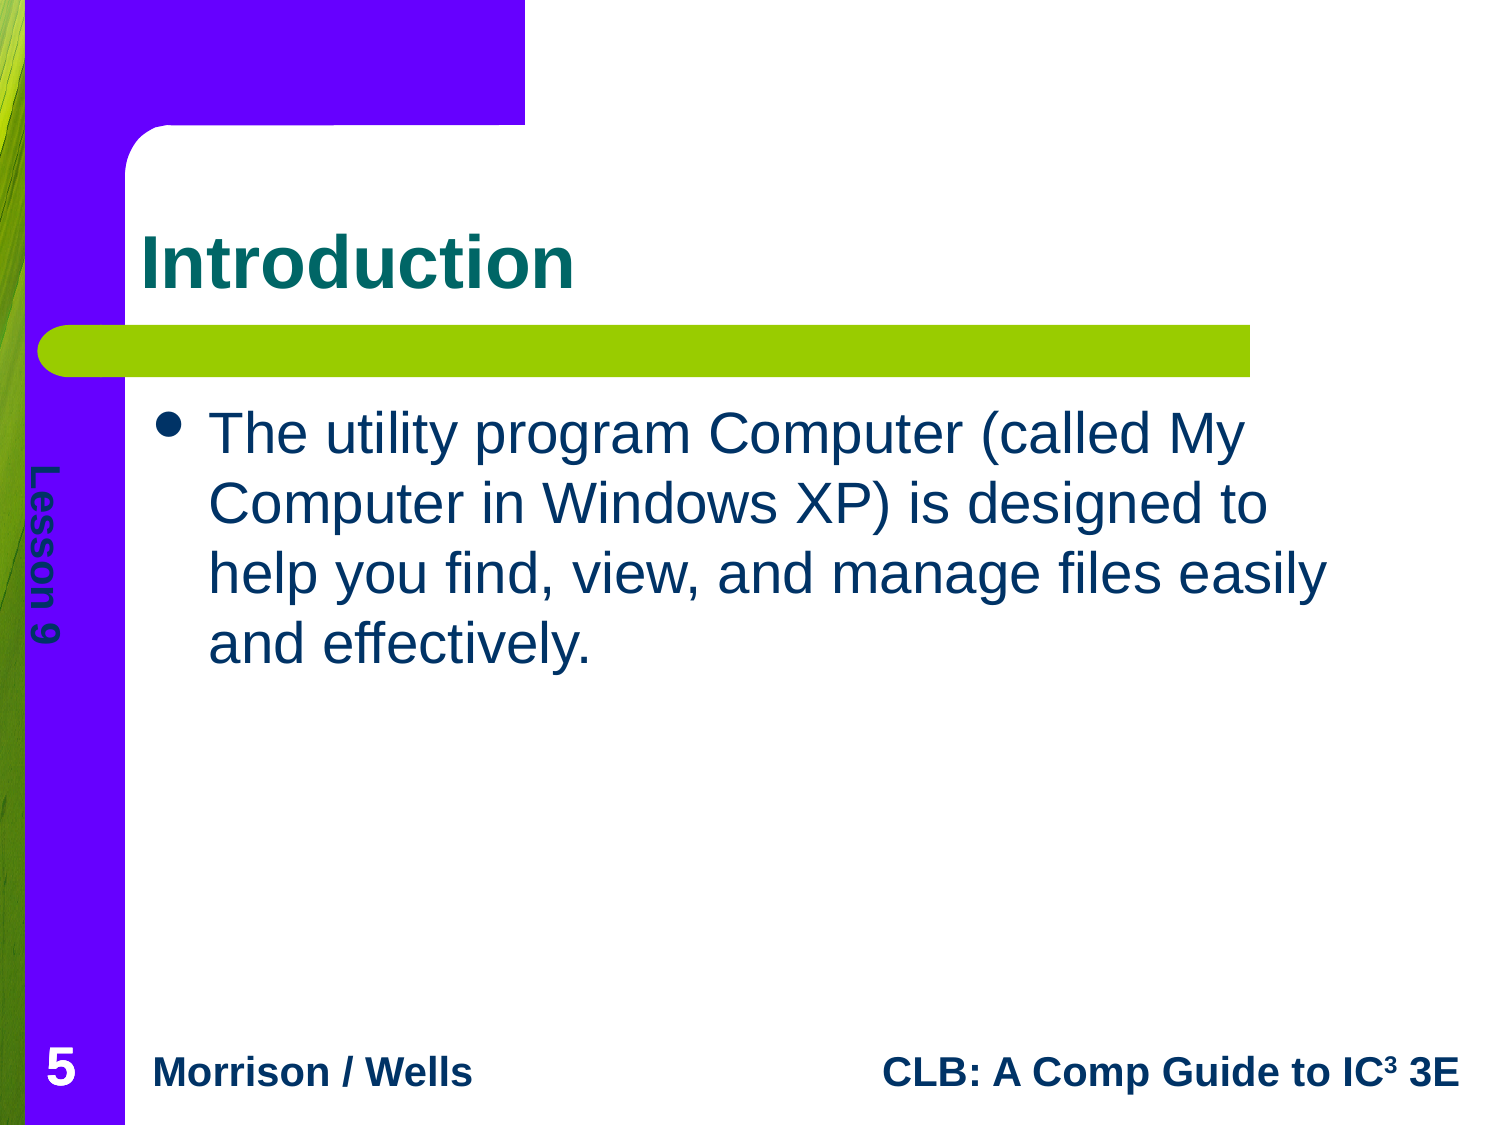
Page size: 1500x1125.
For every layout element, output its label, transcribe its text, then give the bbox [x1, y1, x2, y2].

text_box 5 [13, 1023, 111, 1105]
list The utility program Computer (called My Computer in Windows XP) is designed to help you find, view, and manage files easily and effectively. [137, 387, 1400, 999]
title Introduction [124, 124, 1426, 313]
picture [0, 0, 25, 1125]
